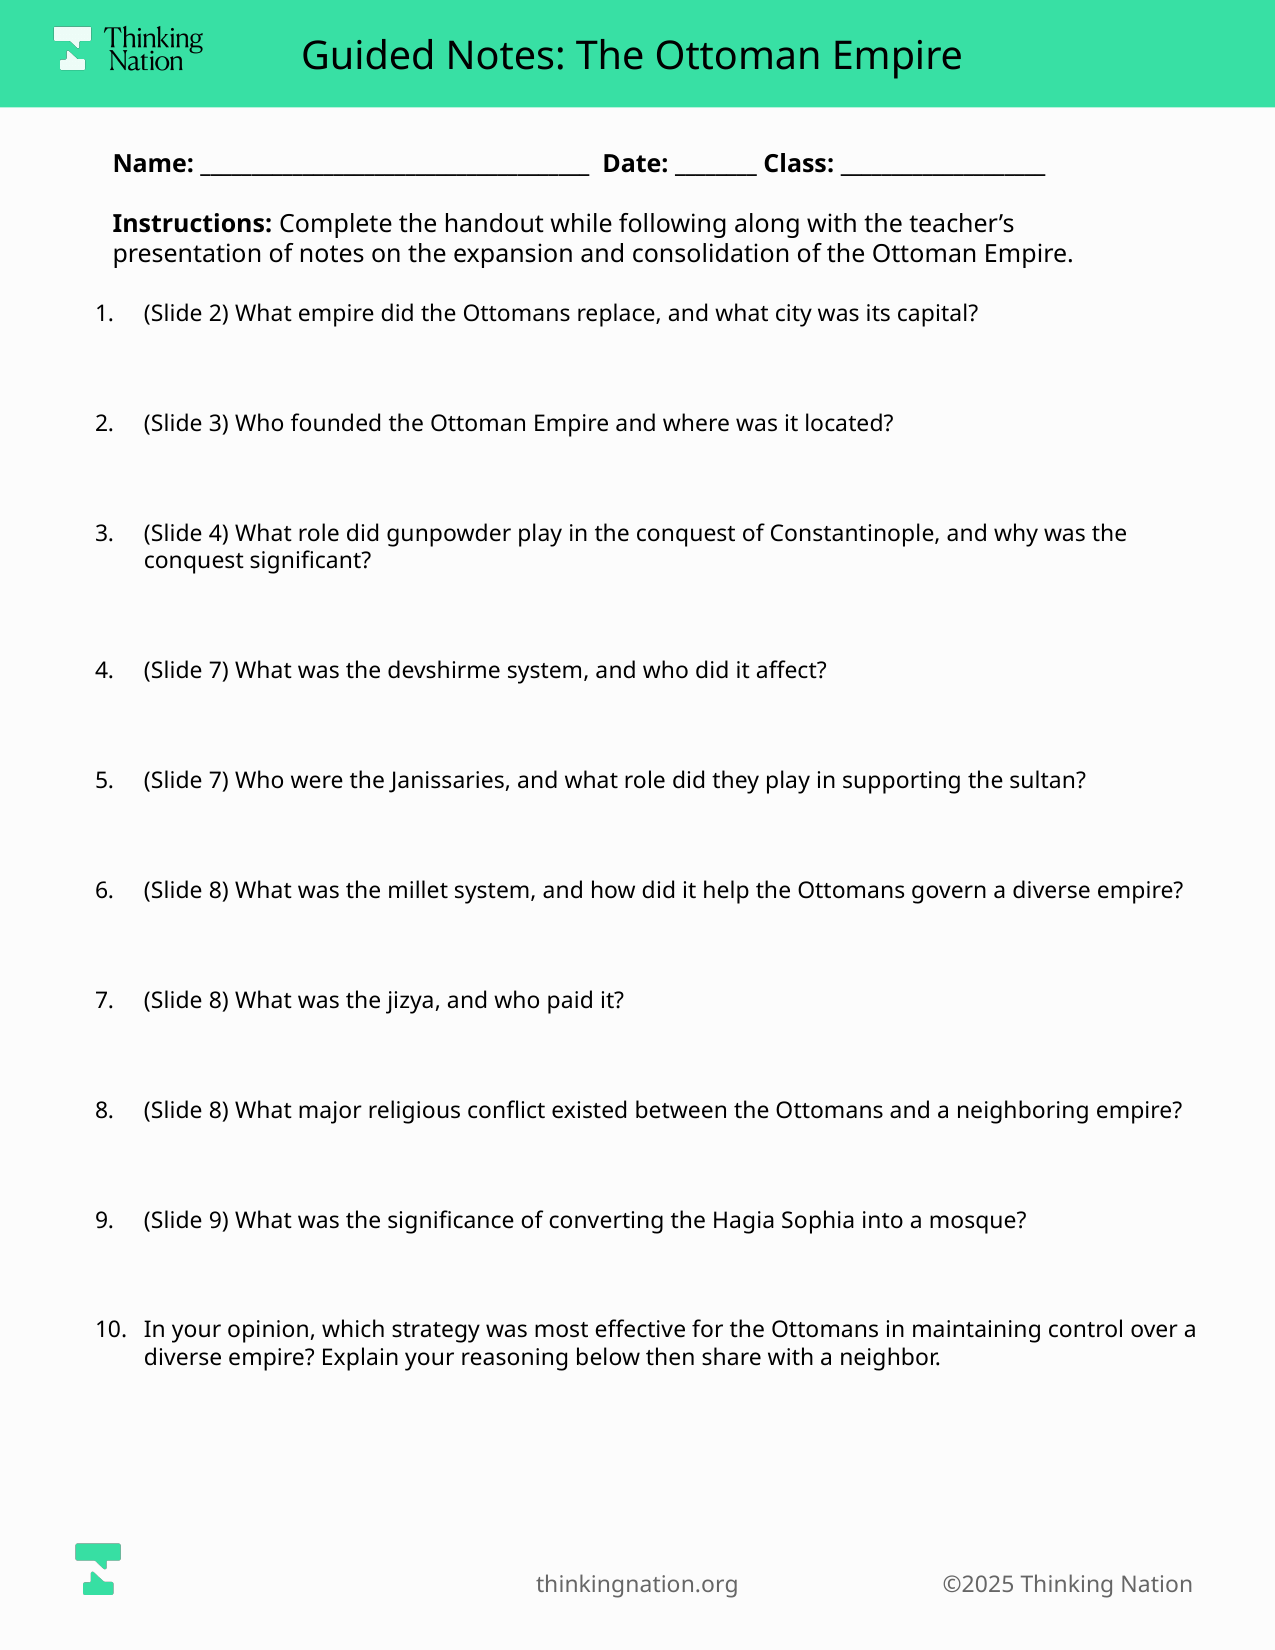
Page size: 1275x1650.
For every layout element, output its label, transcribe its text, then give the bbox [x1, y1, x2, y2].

text_box Guided Notes: The Ottoman Empire [0, 0, 1275, 108]
text_box (Slide 2) What empire did the Ottomans replace, and what city was its capital? (Slide 3) Who founded the Ottoman Empire and where was it located? (Slide 4) What role did gunpowder play in the conquest of Constantinople, and why was the conquest significant? (Slide 7) What was the devshirme system, and who did it affect? (Slide 7) Who were the Janissaries, and what role did they play in supporting the sultan? (Slide 8) What was the millet system, and how did it help the Ottomans govern a diverse empire? (Slide 8) What was the jizya, and who paid it? (Slide 8) What major religious conflict existed between the Ottomans and a neighboring empire? (Slide 9) What was the significance of converting the Hagia Sophia into a mosque? In your opinion, which strategy was most effective for the Ottomans in maintaining control over a diverse empire? Explain your reasoning below then share with a neighbor. [53, 283, 1229, 1534]
picture [62, 1533, 134, 1605]
text_box ©2025 Thinking Nation [907, 1553, 1210, 1605]
text_box thinkingnation.org [486, 1553, 789, 1605]
picture [36, 12, 208, 84]
text_box Name: ______________________________________ Date: ________ Class: ____________________ Instructions: Complete the handout while following along with the teacher’s presentation of notes on the expansion and consolidation of the Ottoman Empire. [97, 132, 1178, 283]
